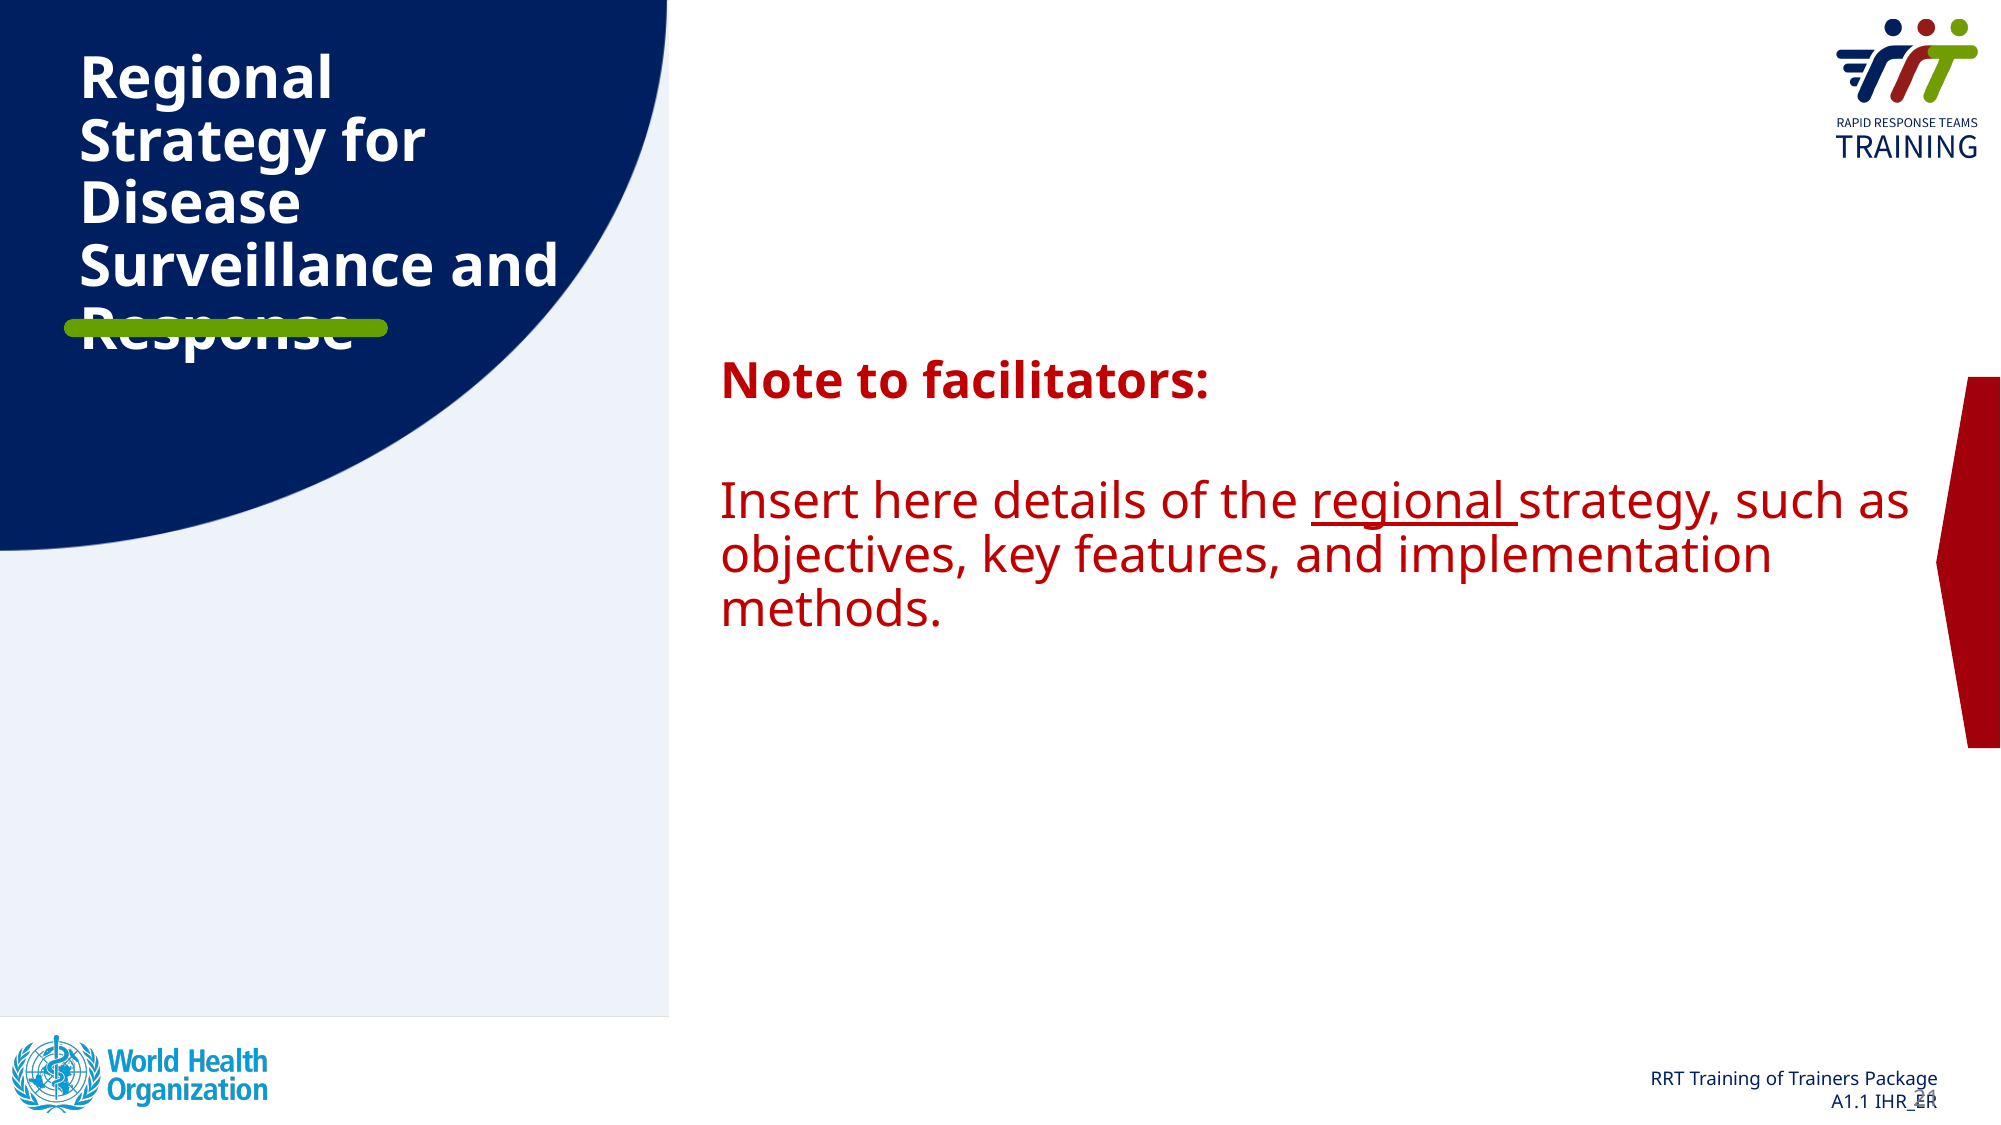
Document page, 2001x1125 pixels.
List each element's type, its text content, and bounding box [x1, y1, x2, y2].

text_box [63, 318, 388, 338]
picture [58, 1050, 64, 1058]
title Regional Strategy for Disease Surveillance and Response [64, 40, 601, 359]
list Note to facilitators: Insert here details of the regional strategy, such as objectives, key features, and implementation methods. [712, 347, 1936, 682]
picture [12, 1083, 48, 1113]
picture [0, 0, 669, 1018]
picture [12, 1035, 267, 1113]
picture [1835, 19, 1978, 167]
